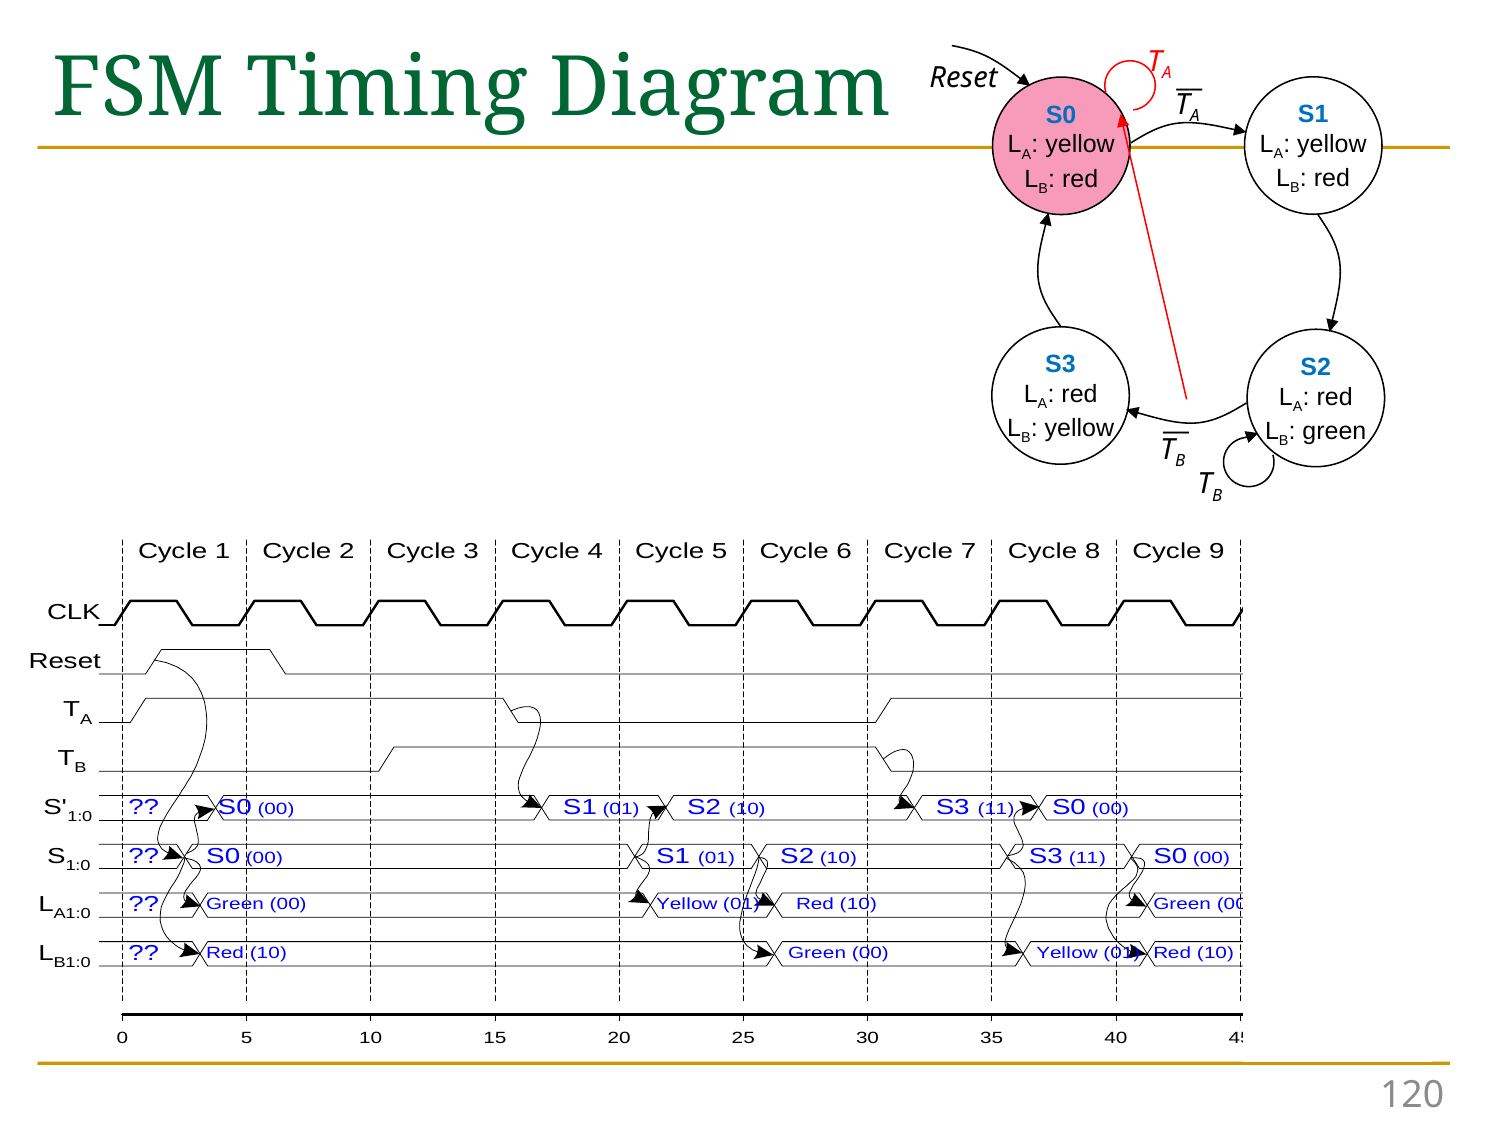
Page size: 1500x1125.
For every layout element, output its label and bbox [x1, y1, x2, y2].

title [1143, 134, 1232, 200]
title [1013, 78, 1026, 90]
title [37, 24, 1450, 200]
text_box [914, 35, 1397, 512]
slide_number [1121, 1066, 1460, 1125]
list [0, 524, 1476, 1066]
title [1143, 90, 1160, 134]
